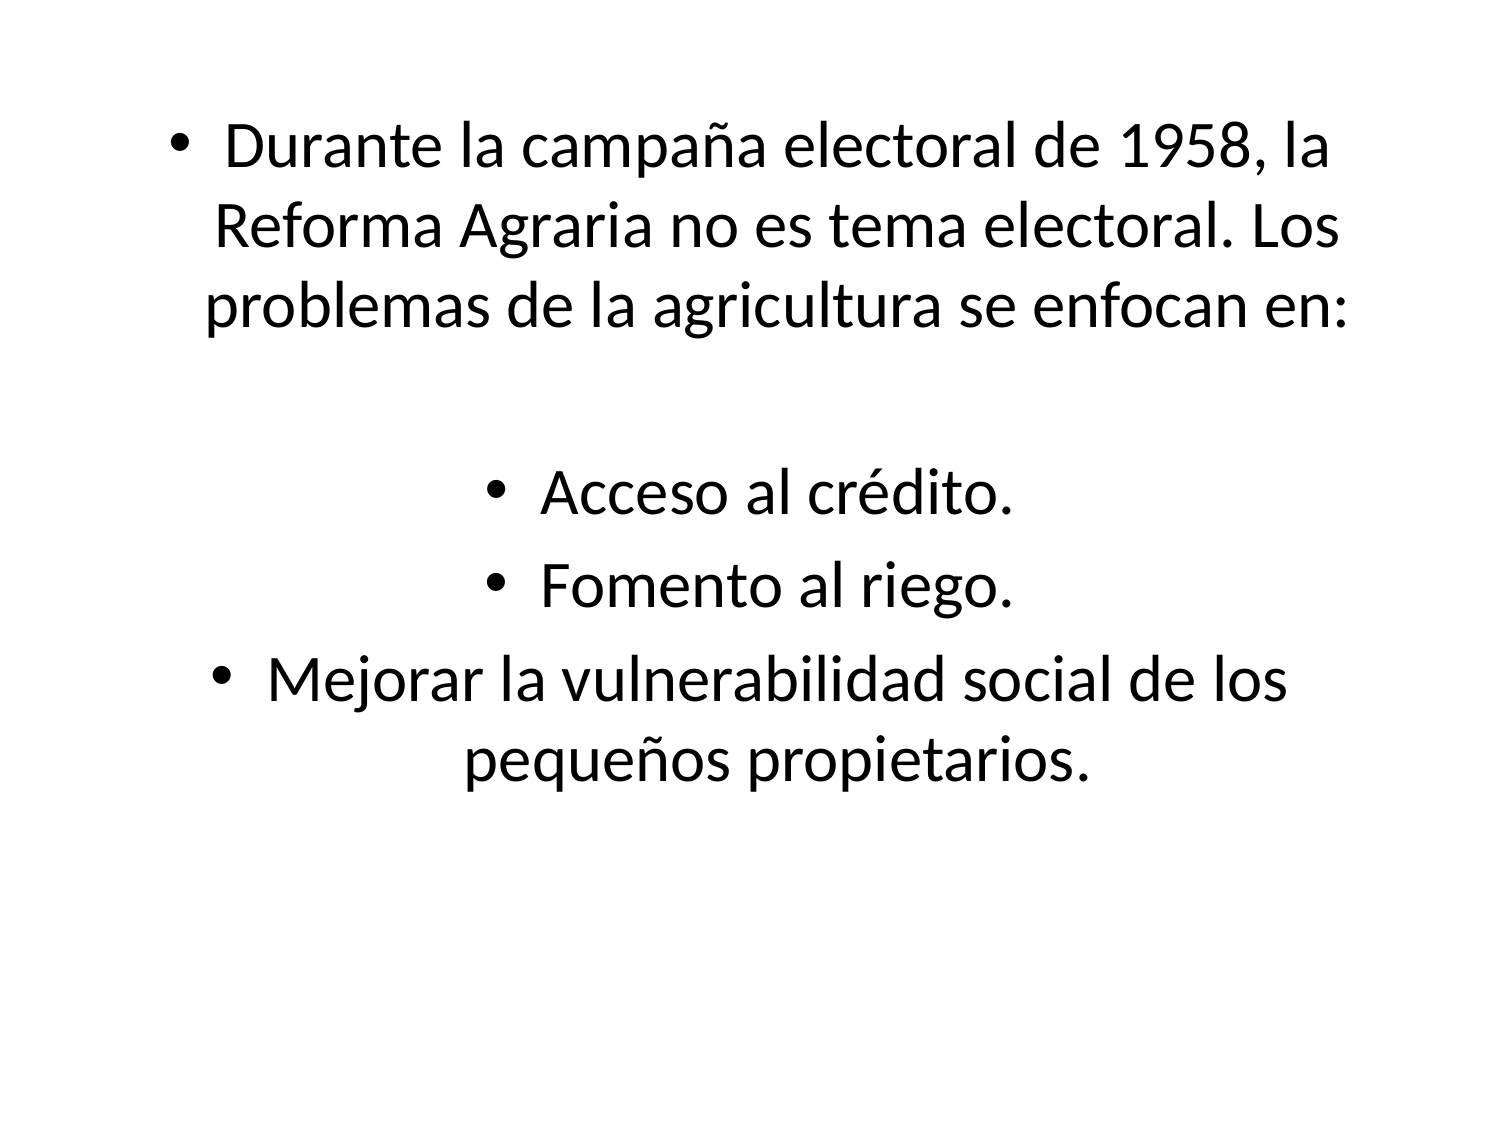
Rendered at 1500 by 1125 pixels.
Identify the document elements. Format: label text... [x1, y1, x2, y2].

list Durante la campaña electoral de 1958, la Reforma Agraria no es tema electoral. Los problemas de la agricultura se enfocan en: Acceso al crédito. Fomento al riego. Mejorar la vulnerabilidad social de los pequeños propietarios. [75, 93, 1425, 1005]
